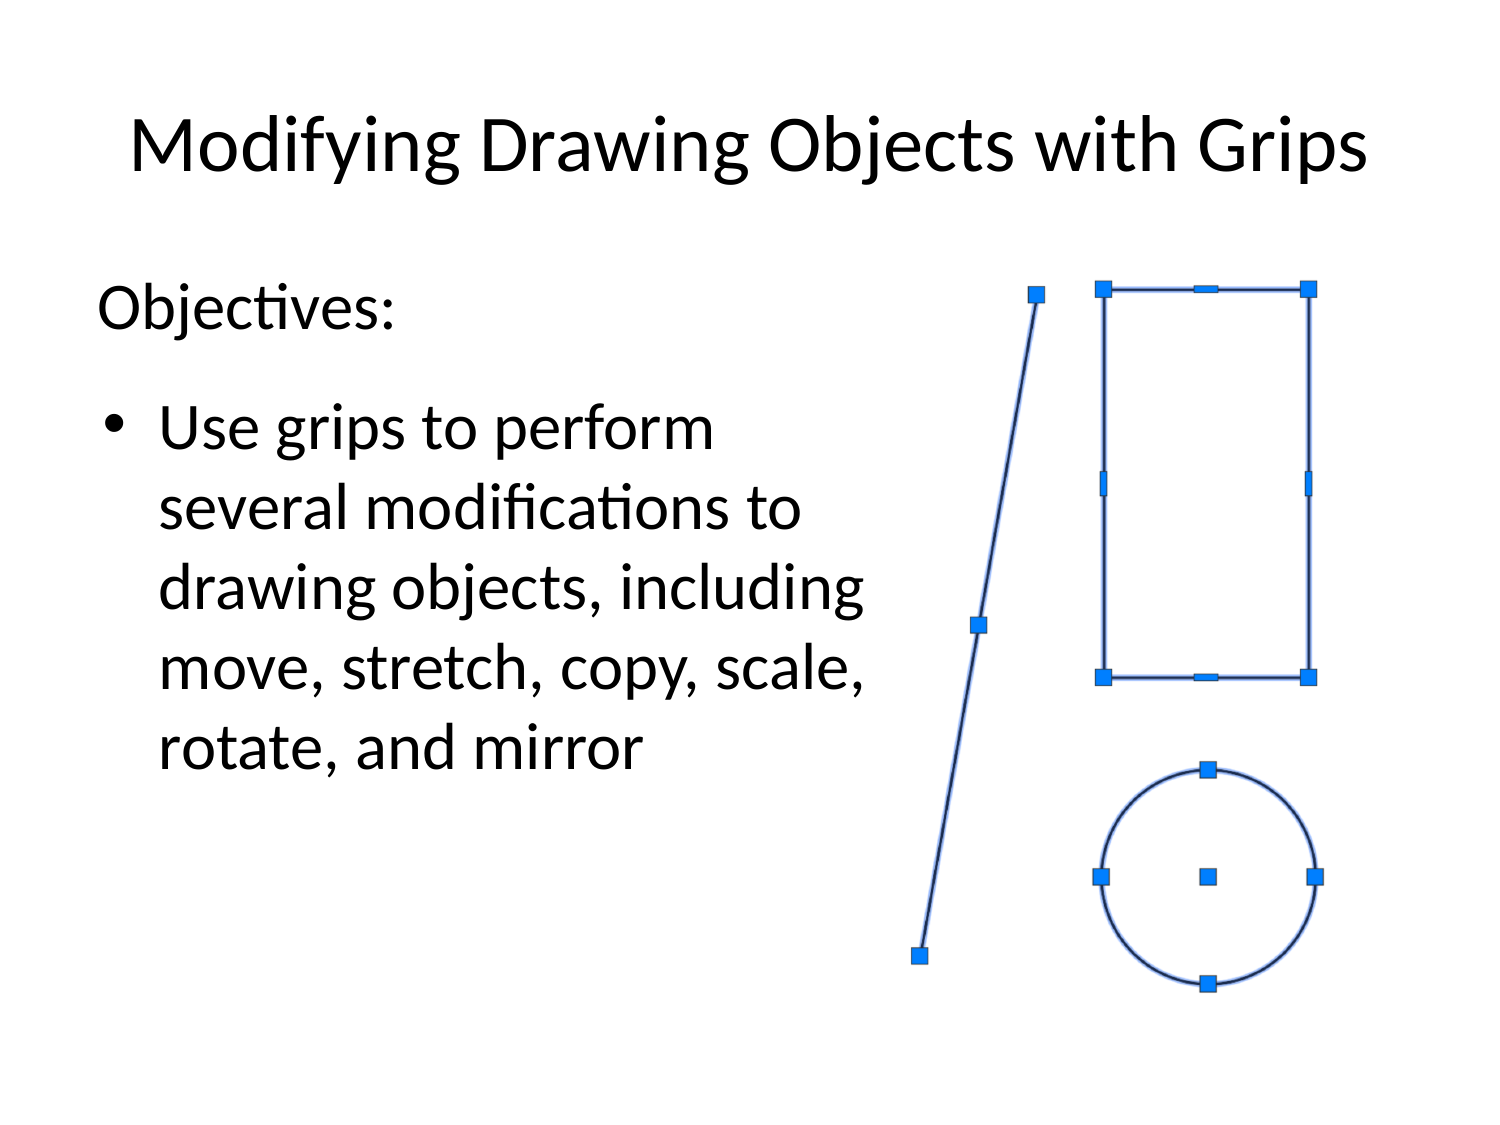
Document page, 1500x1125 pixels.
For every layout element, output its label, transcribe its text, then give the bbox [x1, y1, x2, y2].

title Modifying Drawing Objects with Grips [75, 45, 1425, 233]
picture [745, 264, 1487, 1004]
text_box Objectives: [37, 237, 413, 350]
list Use grips to perform several modifications to drawing objects, including move, stretch, copy, scale, rotate, and mirror [87, 375, 888, 1075]
